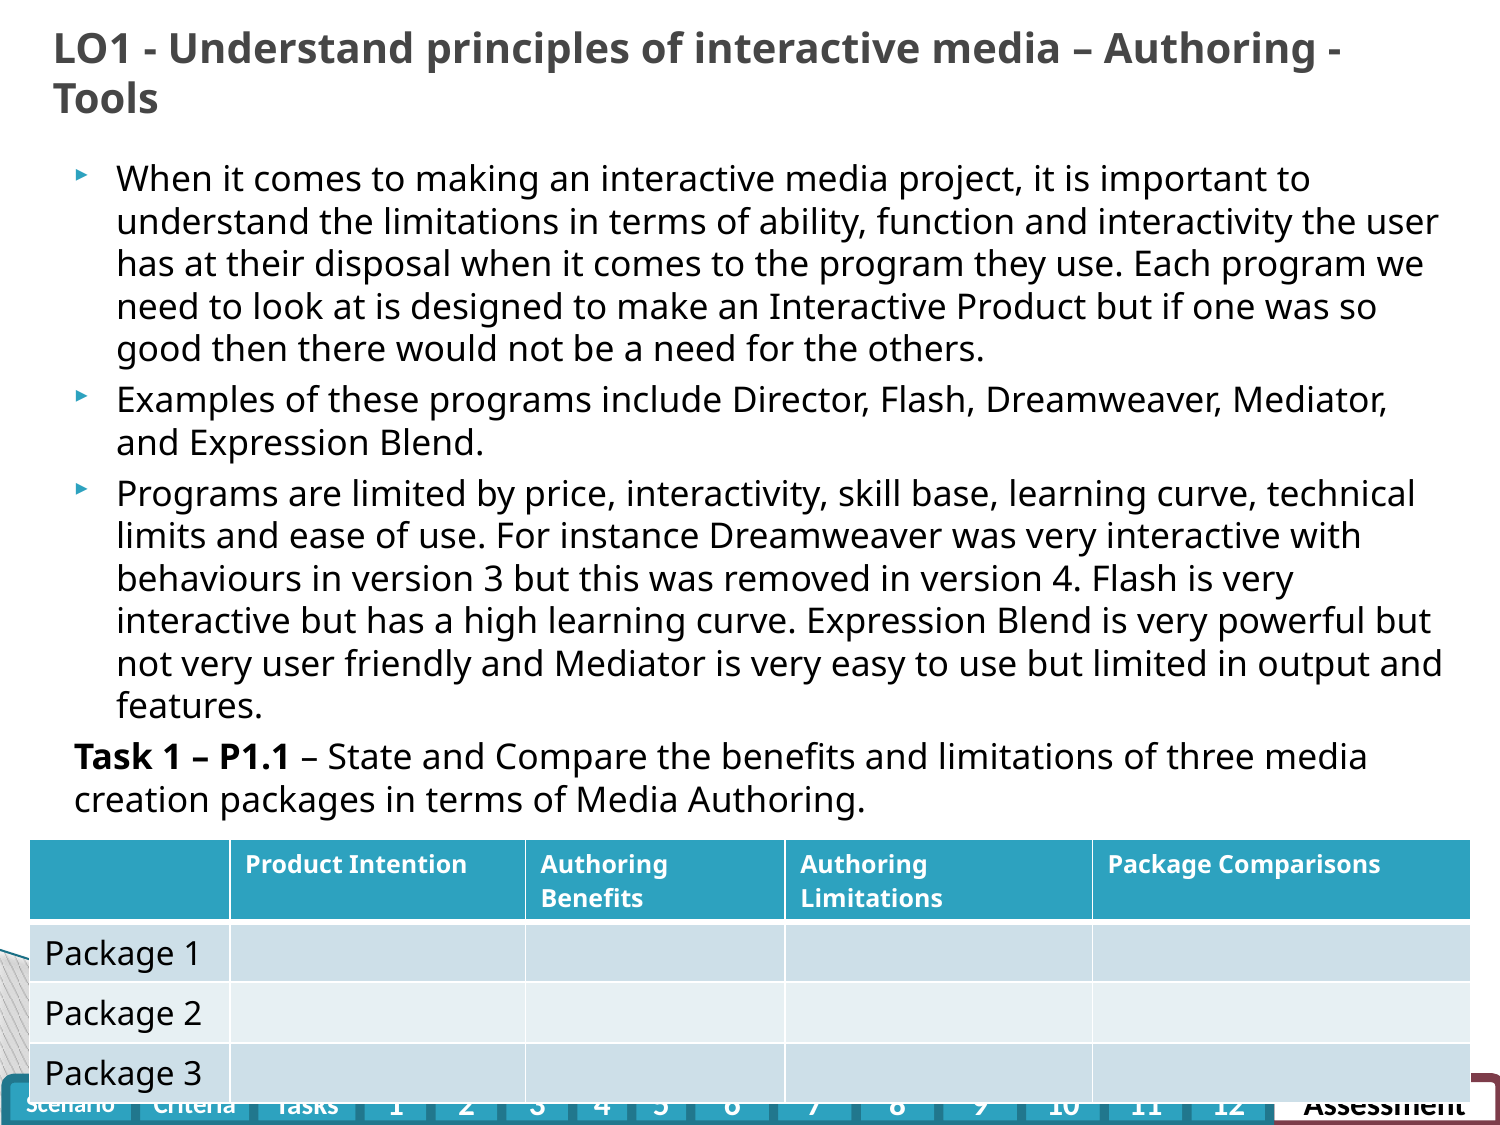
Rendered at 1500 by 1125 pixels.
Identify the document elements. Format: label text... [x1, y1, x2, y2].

table_cell [231, 1044, 525, 1102]
table_header [30, 840, 229, 919]
table_cell [1093, 925, 1470, 981]
table_cell [526, 983, 784, 1042]
table_cell [526, 1044, 784, 1102]
table_cell [786, 1044, 1092, 1102]
list When it comes to making an interactive media project, it is important to understand the limitations in terms of ability, function and interactivity the user has at their disposal when it comes to the program they use. Each program we need to look at is designed to make an Interactive Product but if one was so good then there would not be a need for the others. Examples of these programs include Director, Flash, Dreamweaver, Mediator, and Expression Blend. Programs are limited by price, interactivity, skill base, learning curve, technical limits and ease of use. For instance Dreamweaver was very interactive with behaviours in version 3 but this was removed in version 4. Flash is very interactive but has a high learning curve. Expression Blend is very powerful but not very user friendly and Mediator is very easy to use but limited in output and features. Task 1 – P1.1 – State and Compare the benefits and limitations of three media creation packages in terms of Media Authoring. [41, 149, 1471, 838]
table_cell [526, 925, 784, 981]
table_cell Package 2 [30, 983, 229, 1042]
table_cell [786, 983, 1092, 1042]
table_cell [231, 925, 525, 981]
table_cell [231, 983, 525, 1042]
table_header Package Comparisons [1093, 840, 1470, 919]
table_cell [1093, 1044, 1470, 1102]
table_header Authoring Limitations [786, 840, 1092, 919]
table_cell [786, 925, 1092, 981]
table_cell Package 1 [30, 925, 229, 981]
title LO1 - Understand principles of interactive media – Authoring - Tools [37, 19, 1471, 126]
table_cell [1093, 983, 1470, 1042]
table_cell Package 3 [30, 1044, 229, 1102]
table_header Authoring Benefits [526, 840, 784, 919]
table_header Product Intention [231, 840, 525, 919]
